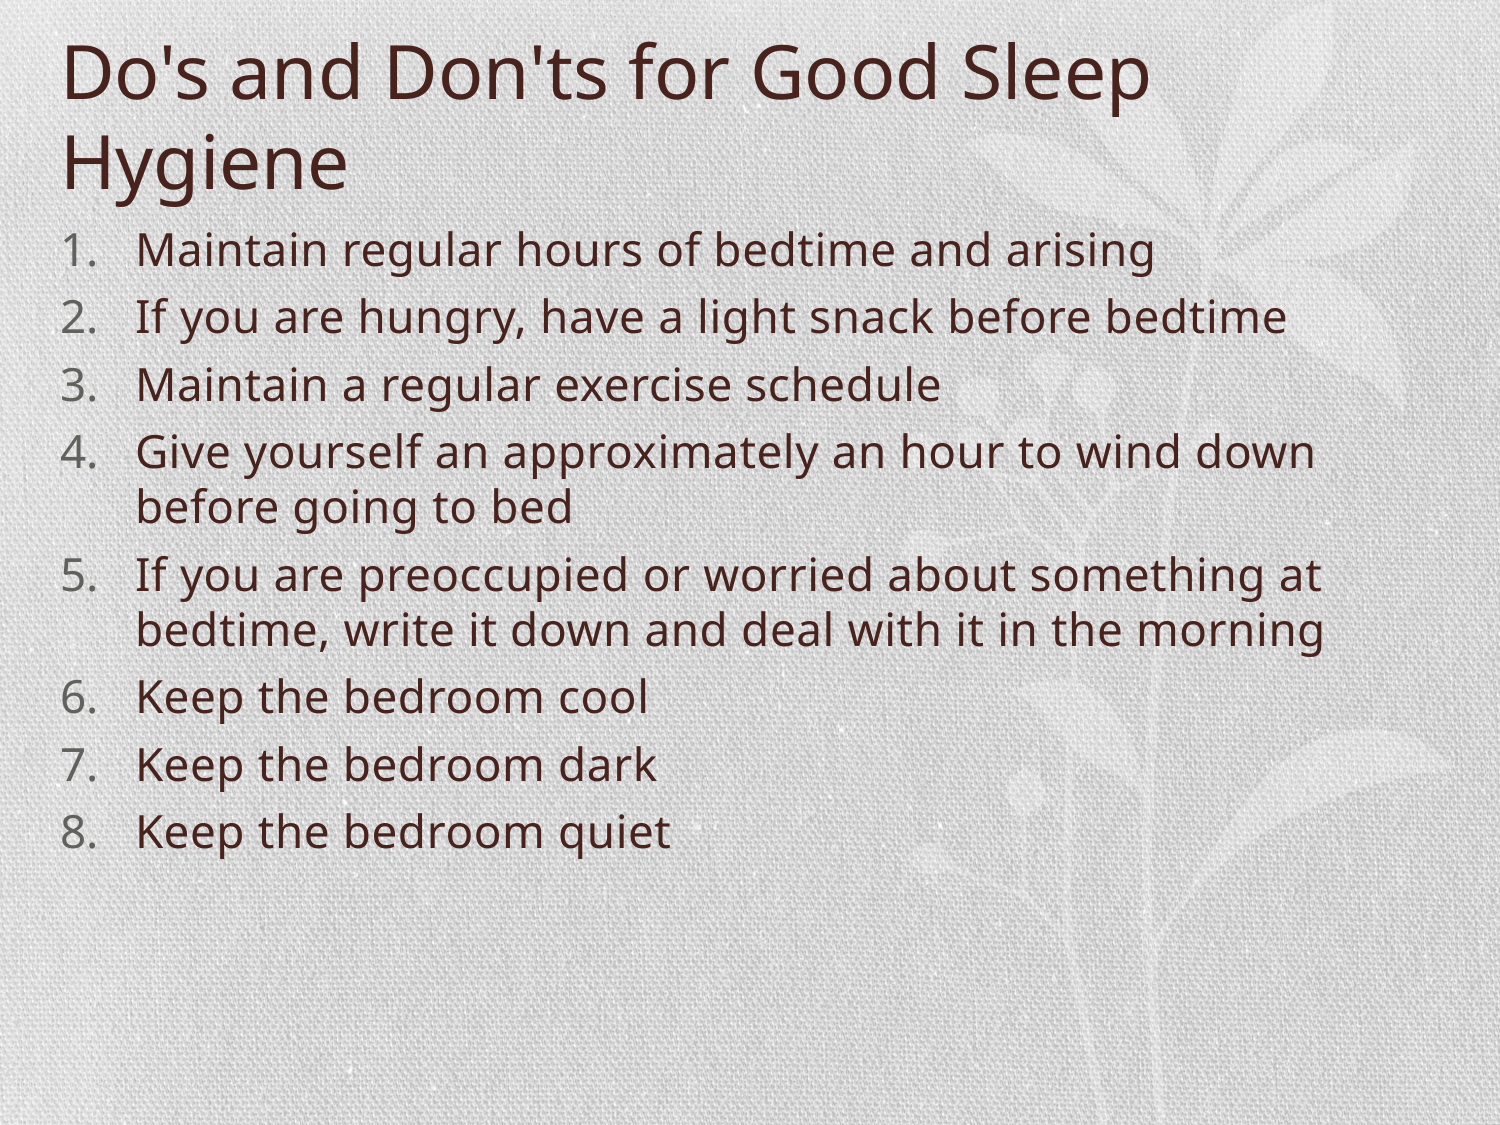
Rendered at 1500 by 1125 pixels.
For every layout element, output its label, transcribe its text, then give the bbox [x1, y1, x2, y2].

title Do's and Don'ts for Good Sleep Hygiene [45, 37, 1455, 213]
list Maintain regular hours of bedtime and arising If you are hungry, have a light snack before bedtime Maintain a regular exercise schedule Give yourself an approximately an hour to wind down before going to bed If you are preoccupied or worried about something at bedtime, write it down and deal with it in the morning Keep the bedroom cool Keep the bedroom dark Keep the bedroom quiet [45, 213, 1455, 1023]
